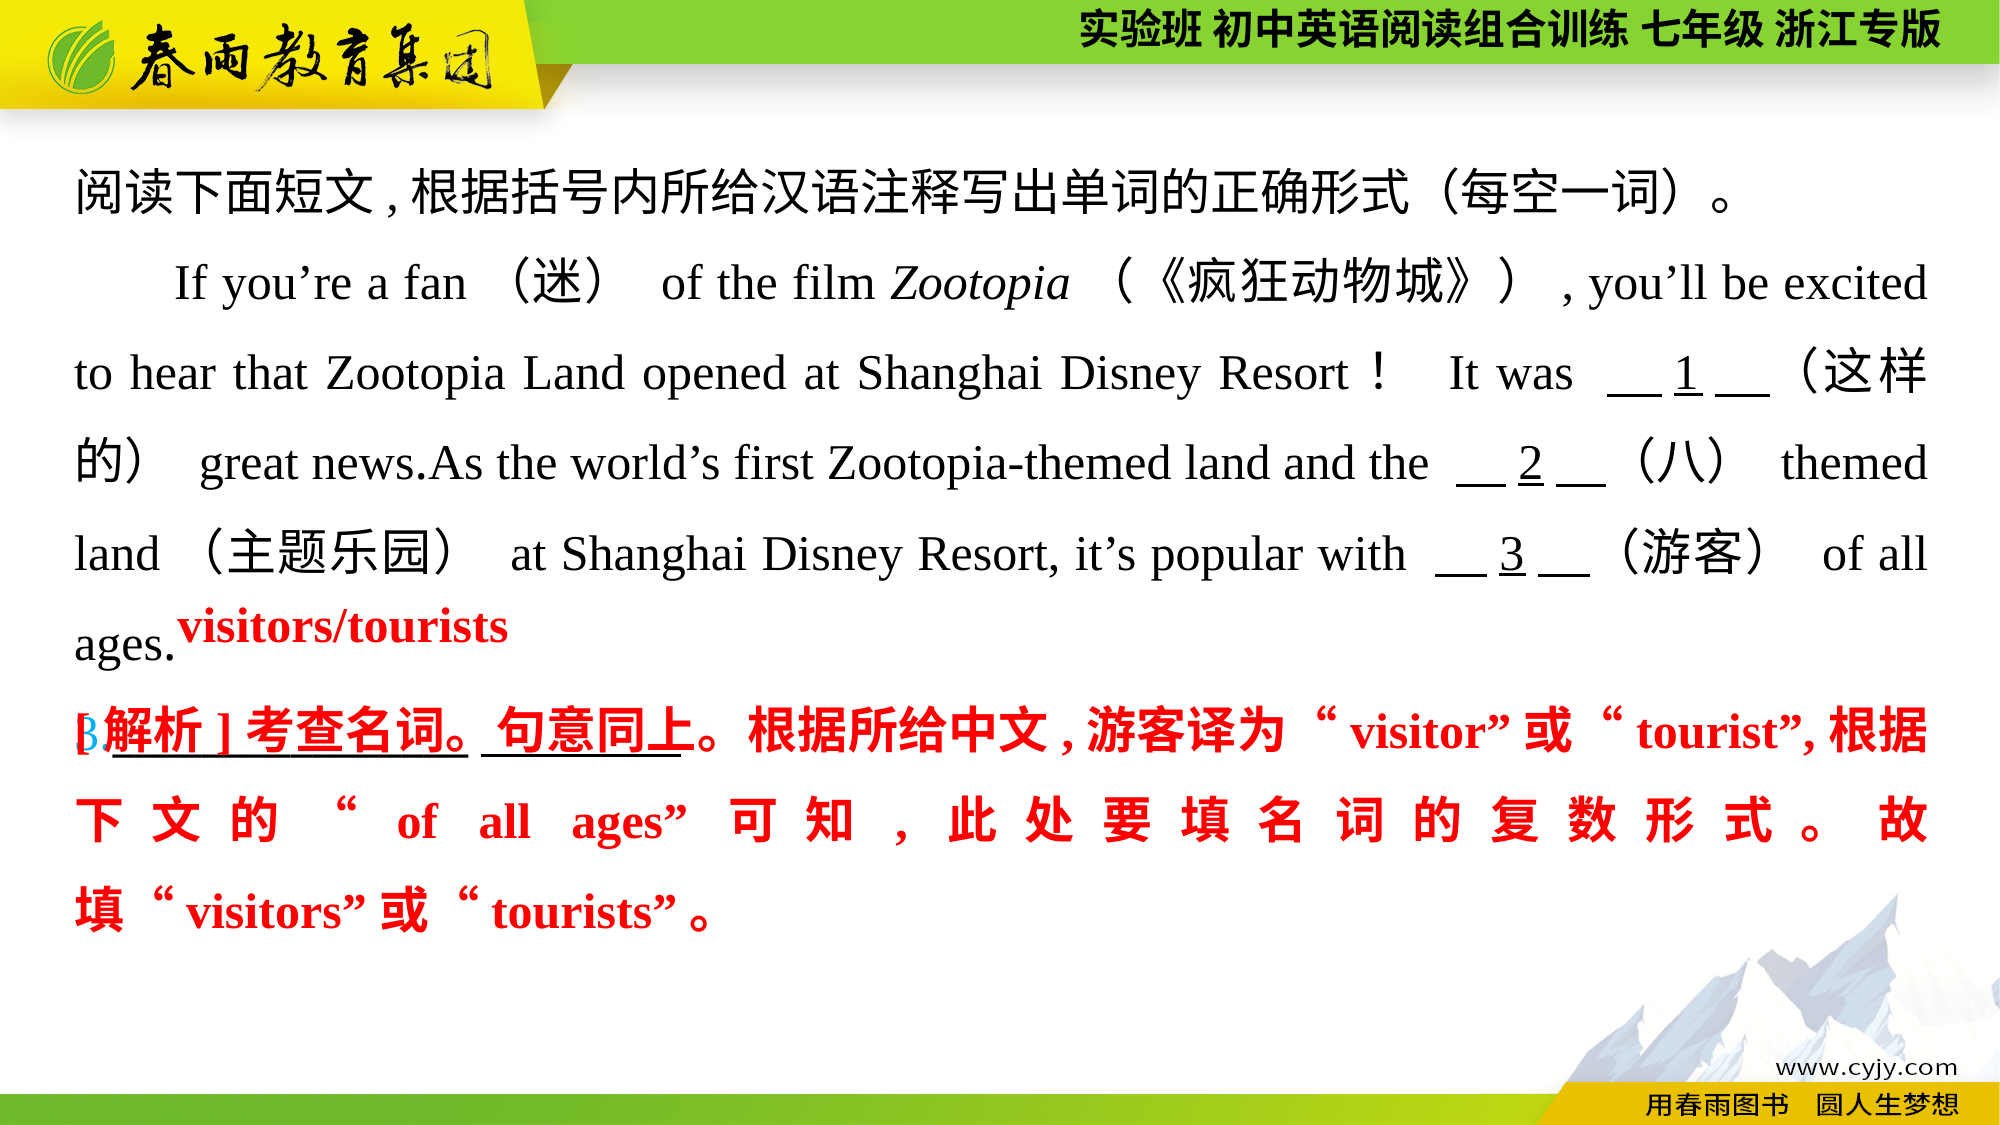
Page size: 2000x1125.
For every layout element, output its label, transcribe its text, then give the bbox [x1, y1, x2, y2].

text_box visitors/tourists [162, 584, 524, 660]
picture [0, 0, 2000, 1125]
list 阅读下面短文,根据括号内所给汉语注释写出单词的正确形式（每空一词）。 If you’re a fan（迷） of the film Zootopia（《疯狂动物城》）, you’ll be excited to hear that Zootopia Land opened at Shanghai Disney Resort！ It was 1 （这样的） great news.As the world’s first Zootopia-themed land and the 2 （八） themed land（主题乐园） at Shanghai Disney Resort, it’s popular with 3 （游客） of all ages. 3.________________ [59, 122, 1944, 660]
text_box [解析]考查名词。句意同上。根据所给中文,游客译为“visitor”或“tourist”,根据下文的“of all ages”可知,此处要填名词的复数形式。故填“visitors”或“tourists”。 [59, 660, 1944, 946]
